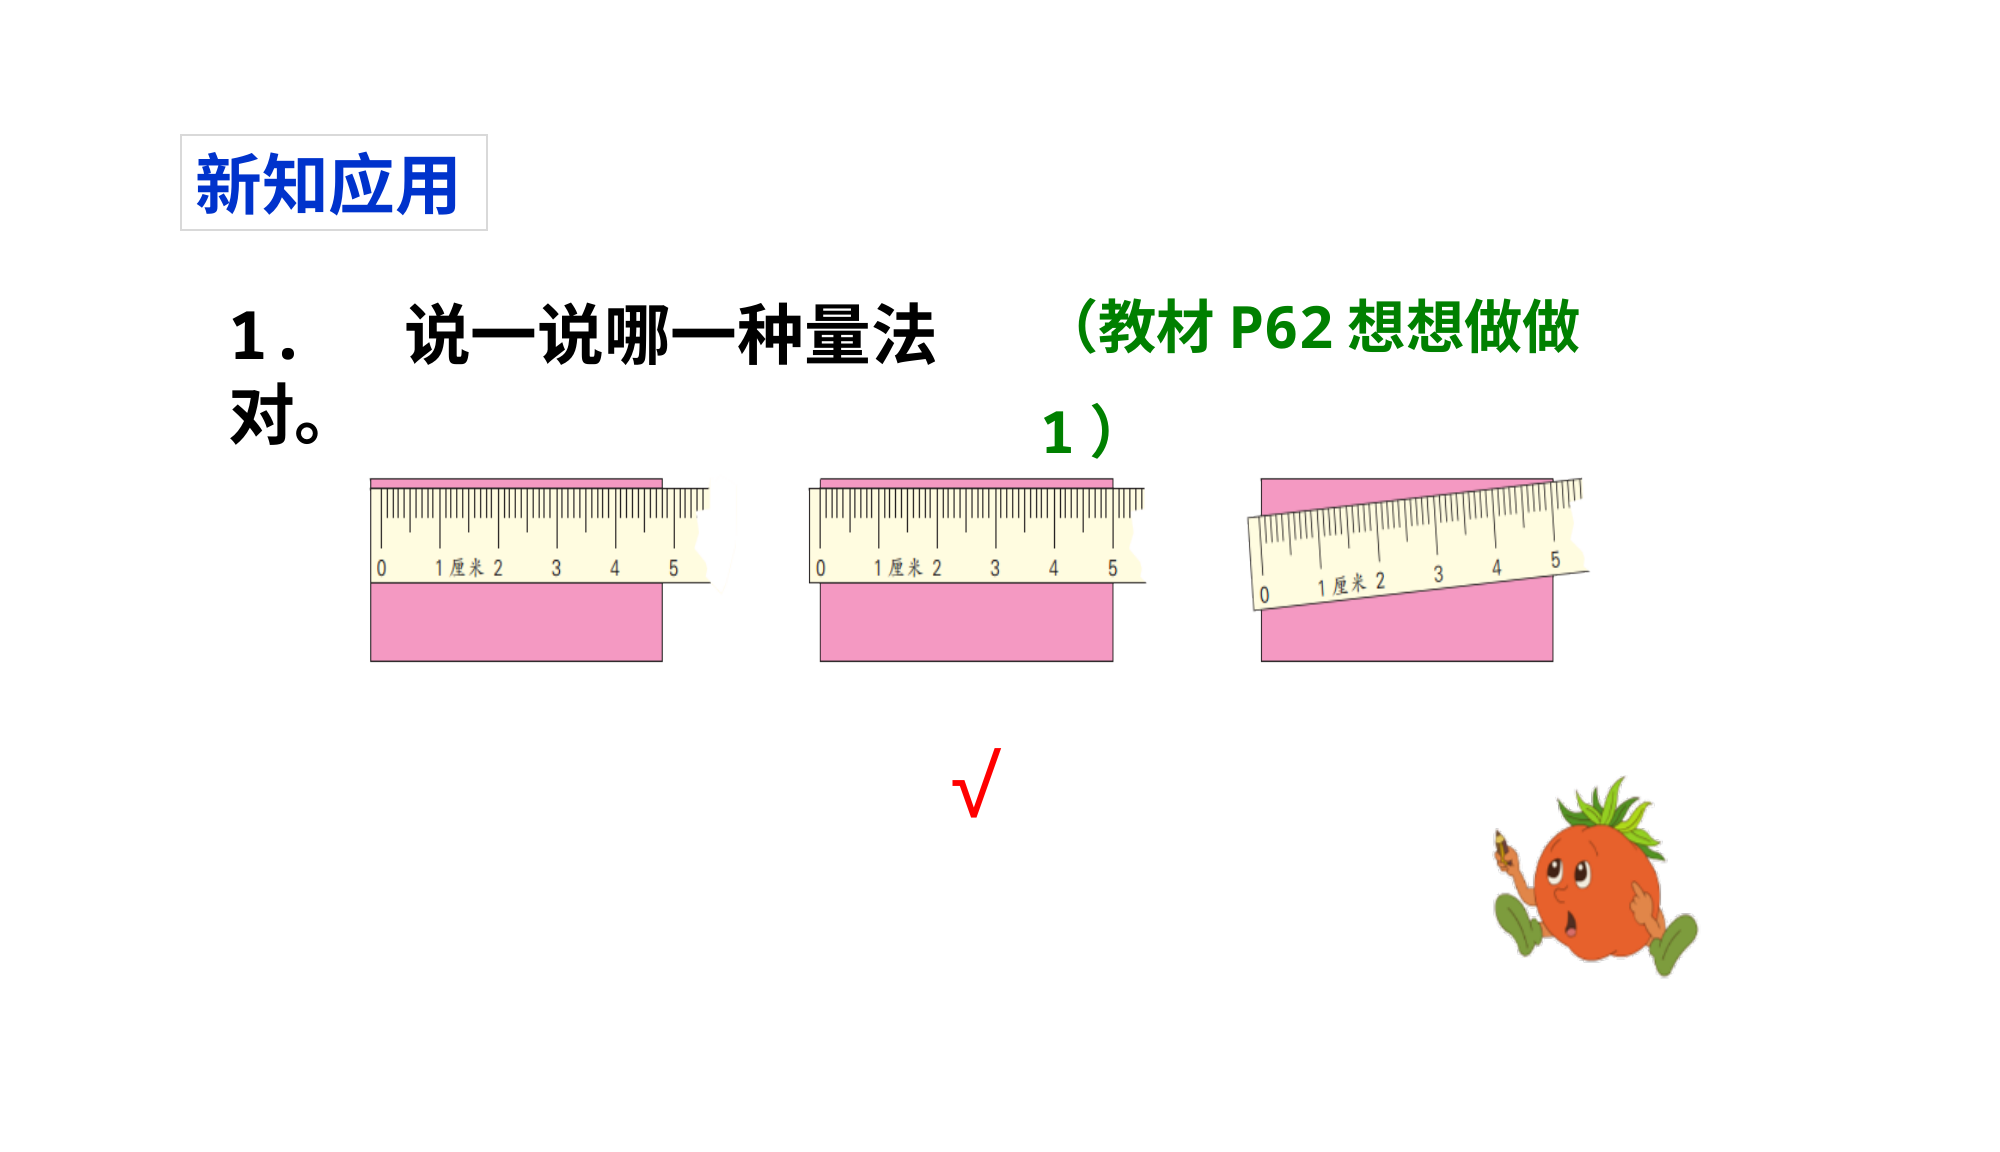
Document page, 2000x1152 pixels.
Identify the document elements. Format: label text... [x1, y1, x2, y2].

picture [1491, 775, 1702, 983]
picture [350, 459, 1604, 693]
text_box √ [937, 727, 1017, 842]
text_box 新知应用 [180, 135, 488, 230]
text_box 1. 说一说哪一种量法对。 [213, 333, 997, 413]
text_box （教材P62想想做做1） [1025, 248, 1642, 473]
